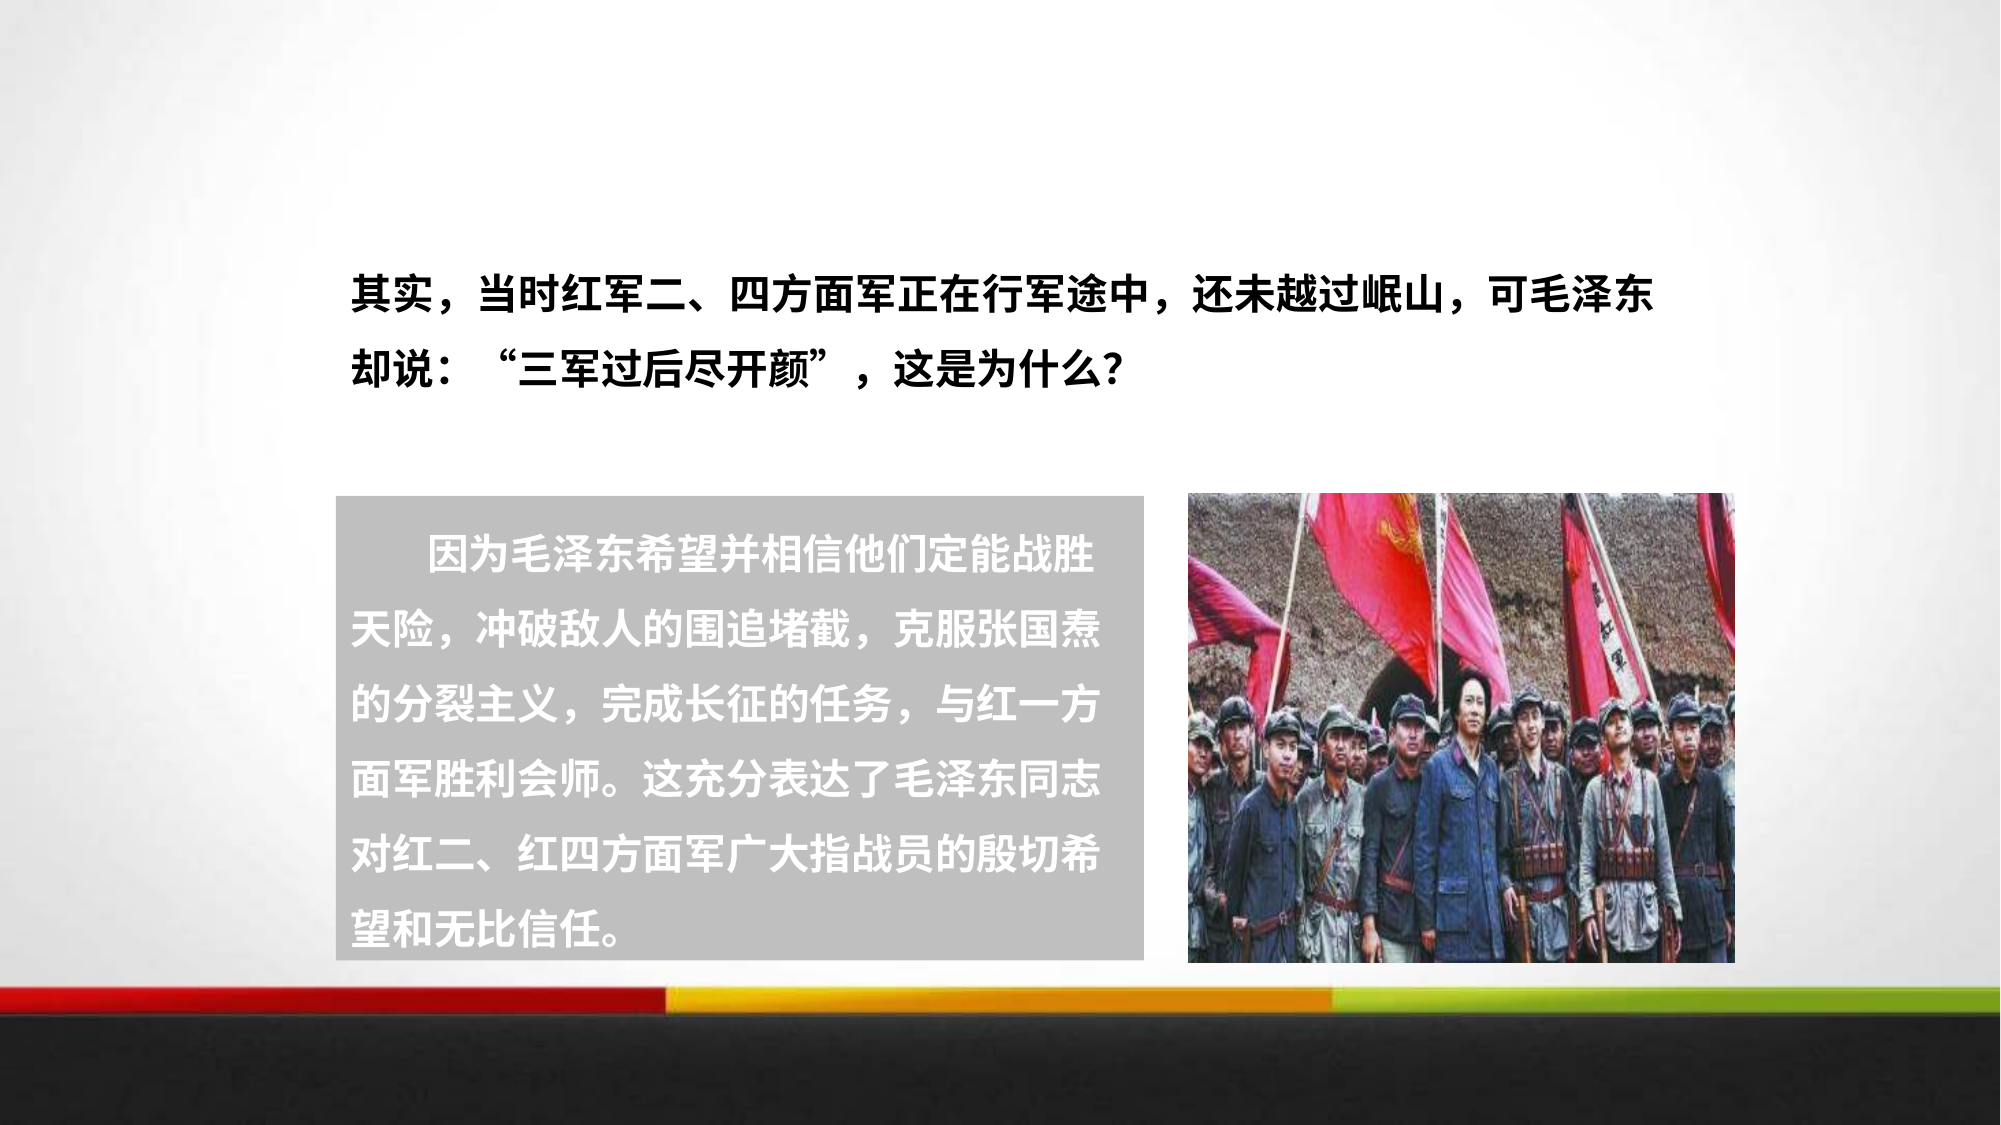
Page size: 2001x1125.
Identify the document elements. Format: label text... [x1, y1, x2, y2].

text_box 其实，当时红军二、四方面军正在行军途中，还未越过岷山，可毛泽东却说：“三军过后尽开颜”，这是为什么？ [335, 235, 1671, 400]
picture [0, 0, 2001, 1125]
text_box 因为毛泽东希望并相信他们定能战胜天险，冲破敌人的围追堵截，克服张国焘的分裂主义，完成长征的任务，与红一方面军胜利会师。这充分表达了毛泽东同志对红二、红四方面军广大指战员的殷切希望和无比信任。 [335, 495, 1144, 961]
